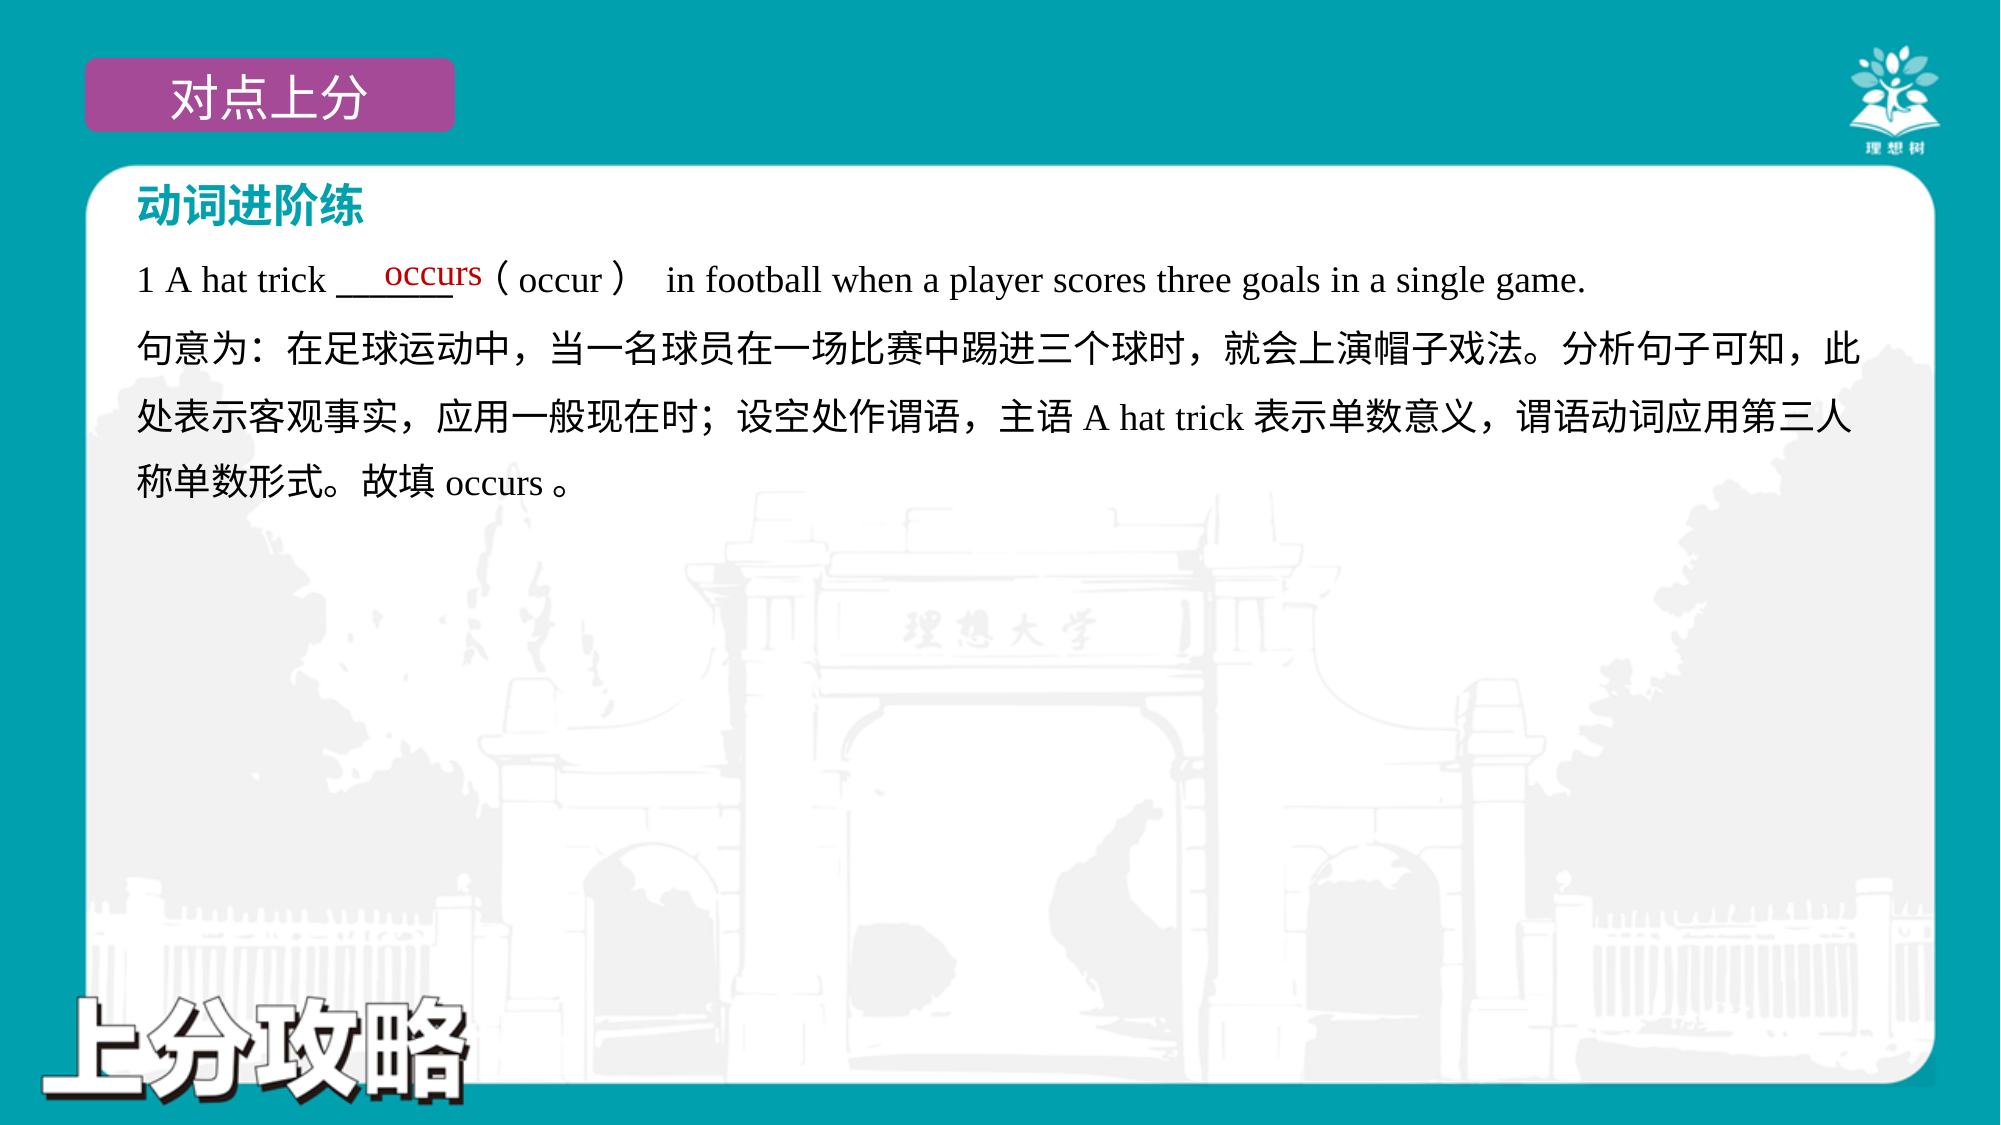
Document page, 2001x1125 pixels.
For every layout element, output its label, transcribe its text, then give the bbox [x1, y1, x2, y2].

text_box 句意为：在足球运动中，当一名球员在一场比赛中踢进三个球时，就会上演帽子戏法。分析句子可知，此 处表示客观事实，应用一般现在时；设空处作谓语，主语A hat trick表示单数意义，谓语动词应用第三人 称单数形式。故填occurs。 [136, 300, 1865, 497]
text_box occurs [370, 226, 496, 287]
text_box 1 A hat trick _______ （occur） in football when a player scores three goals in a single game. [136, 233, 1865, 293]
picture [0, 0, 2000, 1125]
text_box 动词进阶练 [136, 176, 1865, 232]
